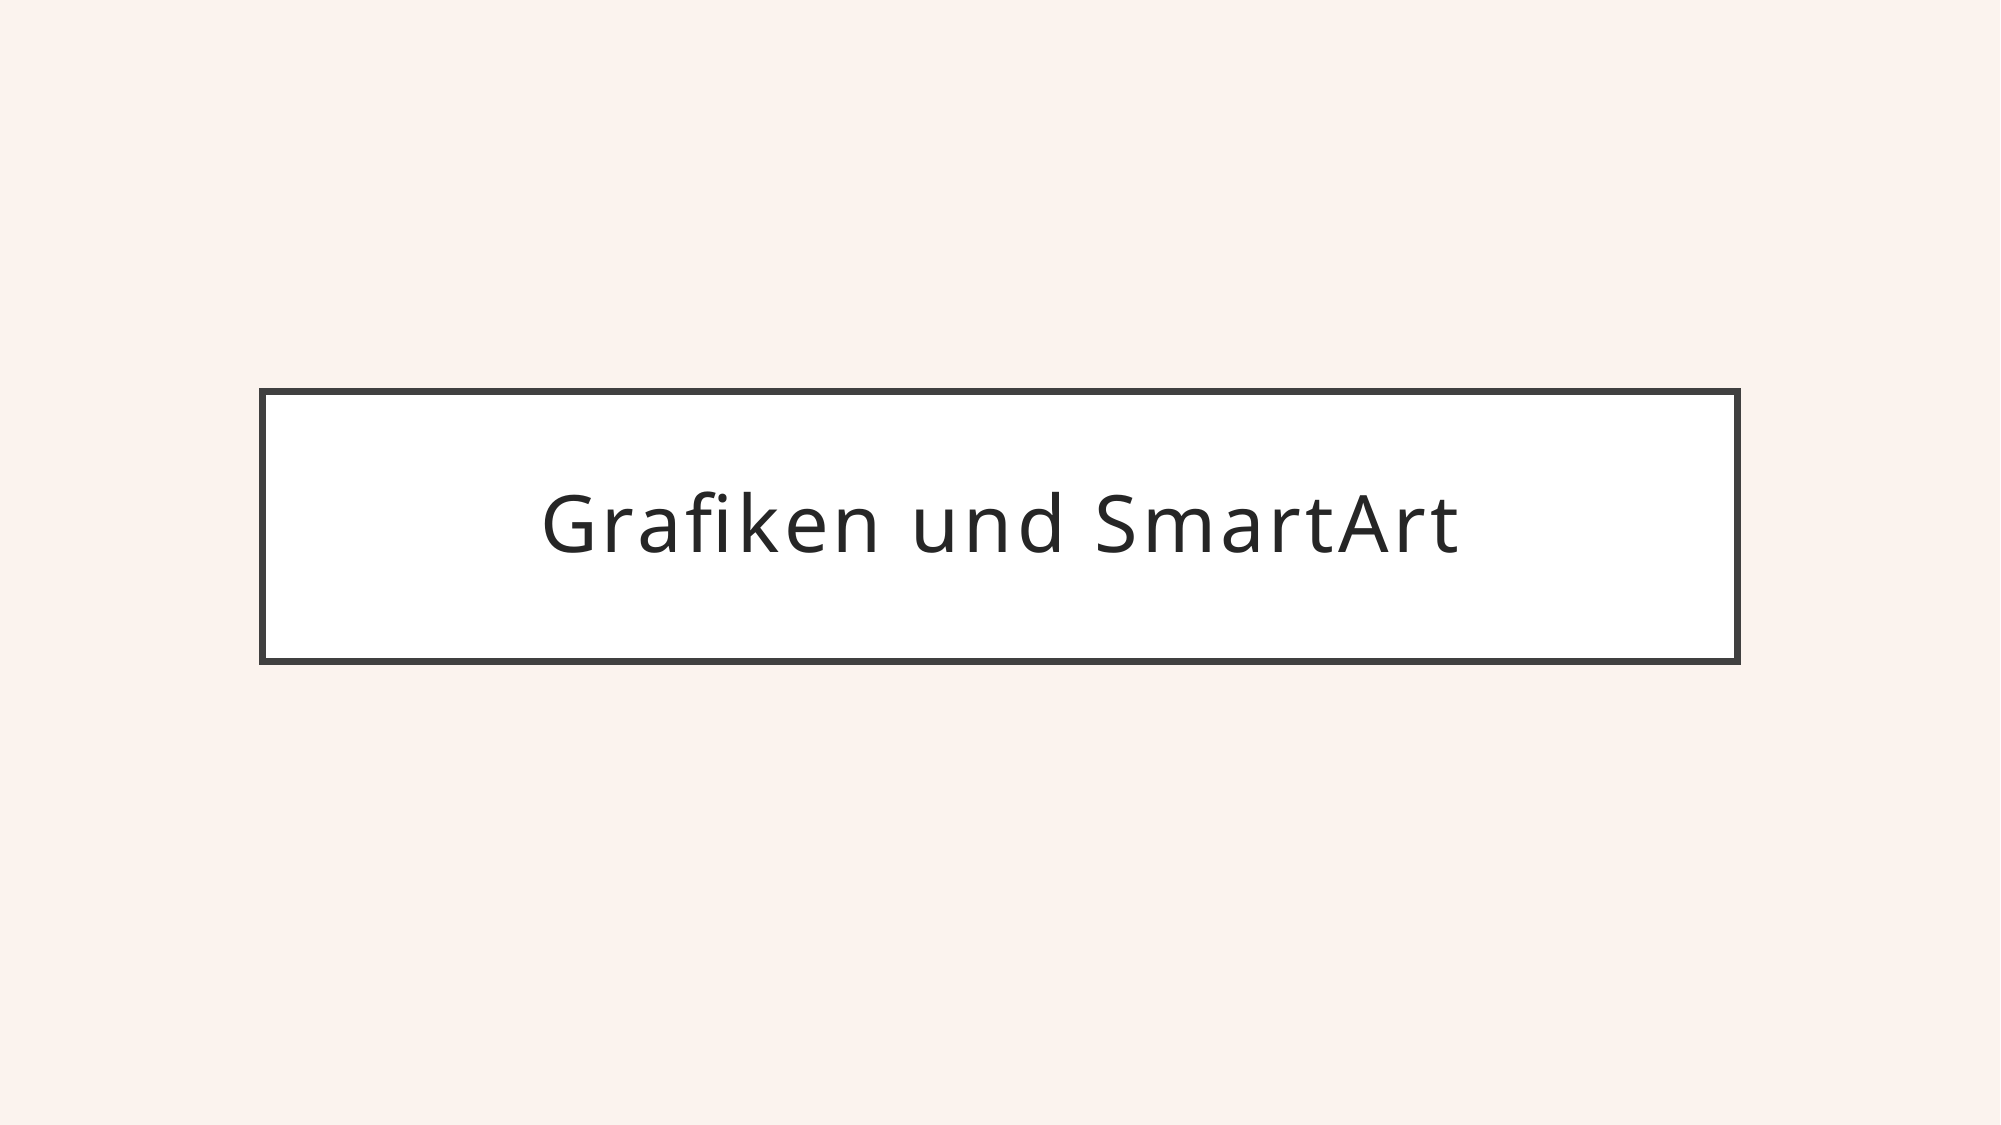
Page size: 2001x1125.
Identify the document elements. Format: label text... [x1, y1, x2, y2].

title Grafiken und SmartArt [259, 388, 1741, 665]
